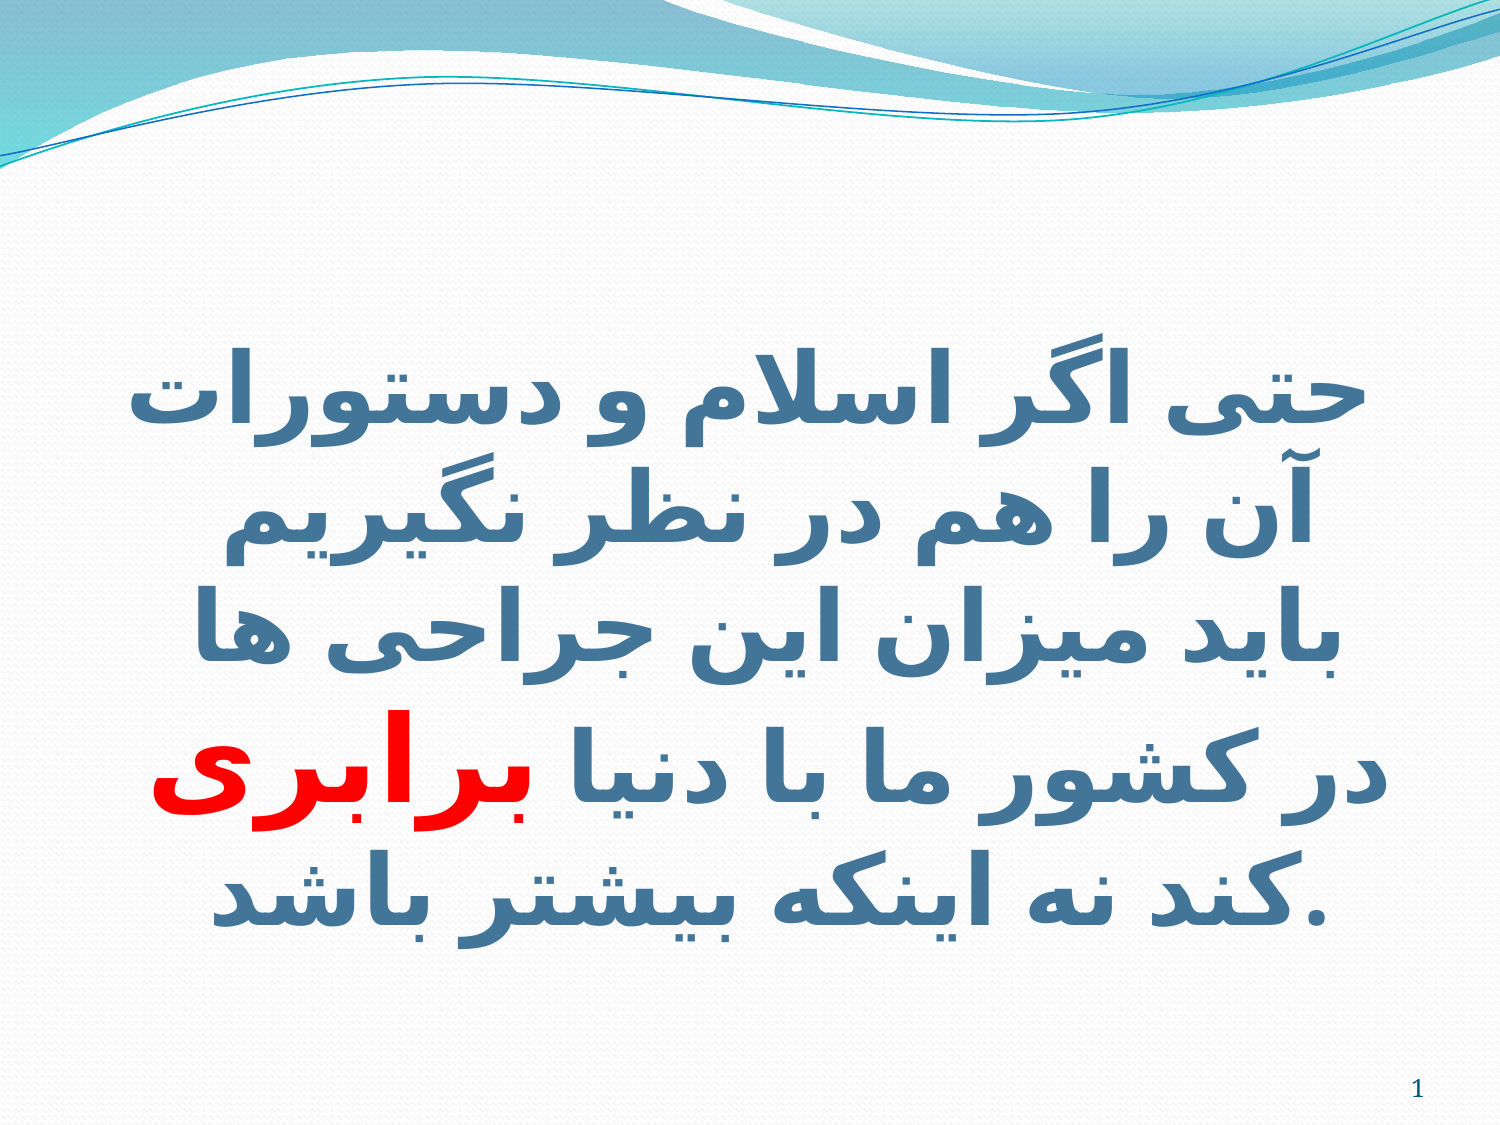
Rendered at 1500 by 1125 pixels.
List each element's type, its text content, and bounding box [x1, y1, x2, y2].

slide_number 1 [1299, 1042, 1425, 1103]
list حتی اگر اسلام و دستورات آن را هم در نظر نگیریم باید میزان این جراحی ها در کشور ما با دنیا برابری کند نه اینکه بیشتر باشد. [75, 317, 1425, 1038]
